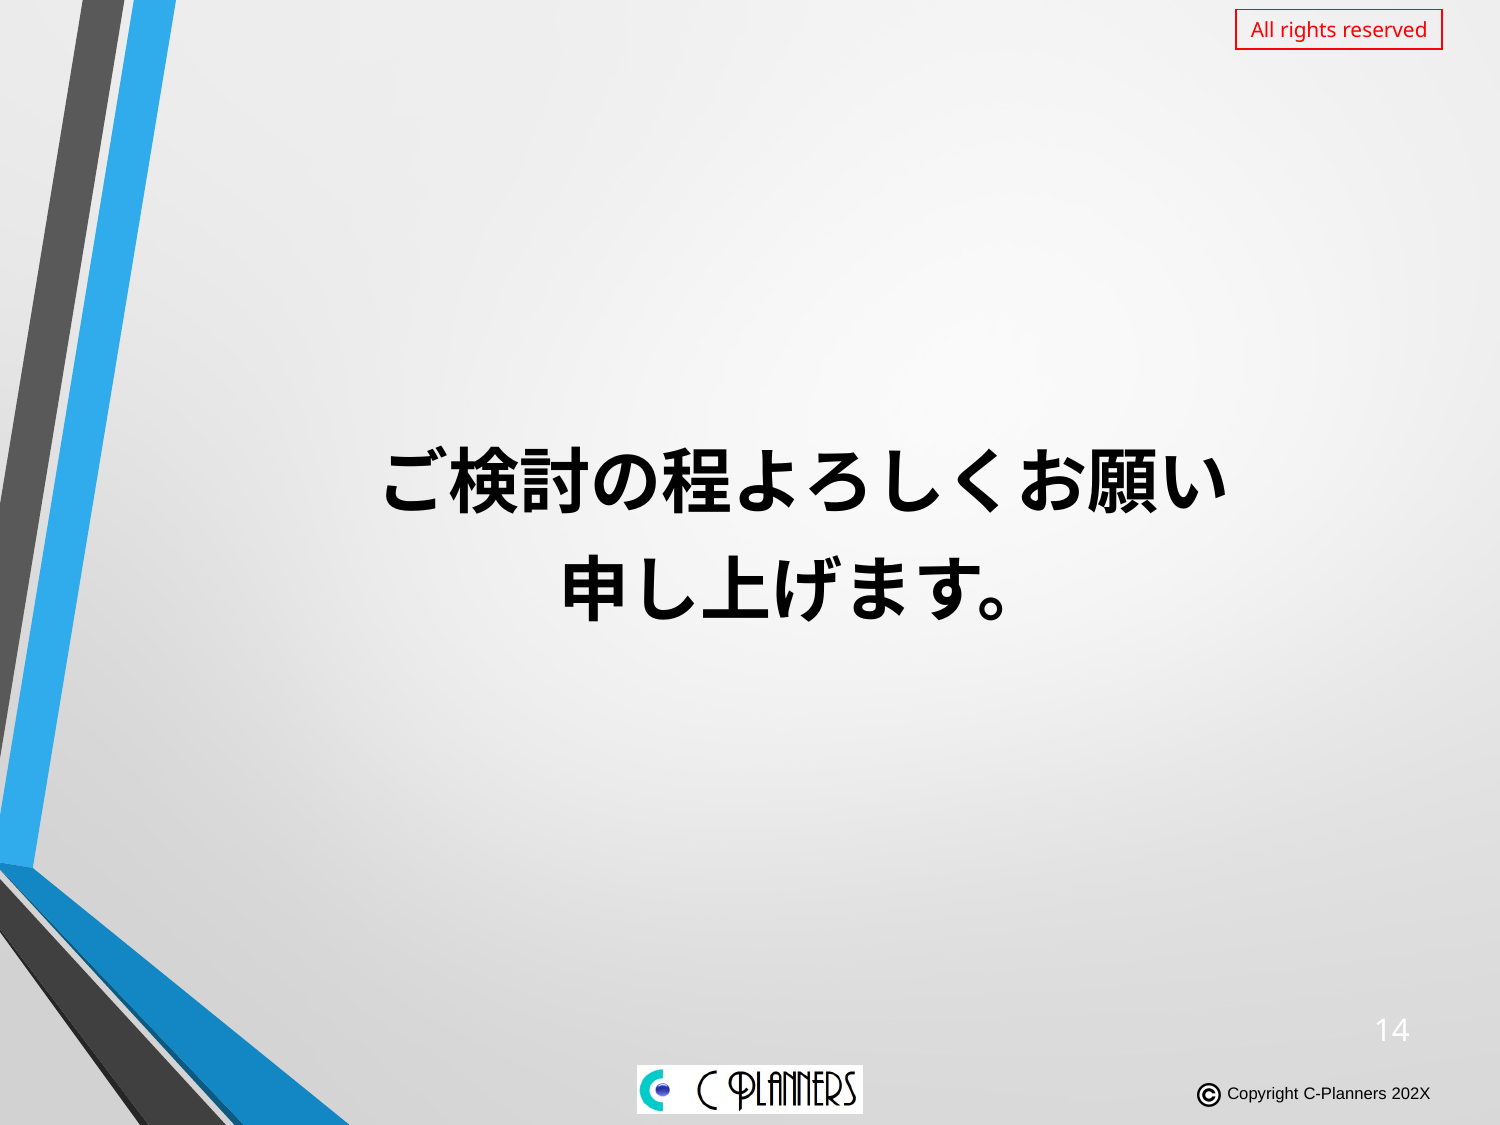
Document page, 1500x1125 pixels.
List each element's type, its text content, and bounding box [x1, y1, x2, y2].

slide_number 14 [1354, 1001, 1425, 1062]
list ご検討の程よろしくお願い 申し上げます。 [190, 426, 1416, 640]
picture [1196, 1082, 1221, 1107]
picture [637, 1065, 863, 1114]
text_box Copyright C-Planners 202X [1136, 1075, 1500, 1111]
